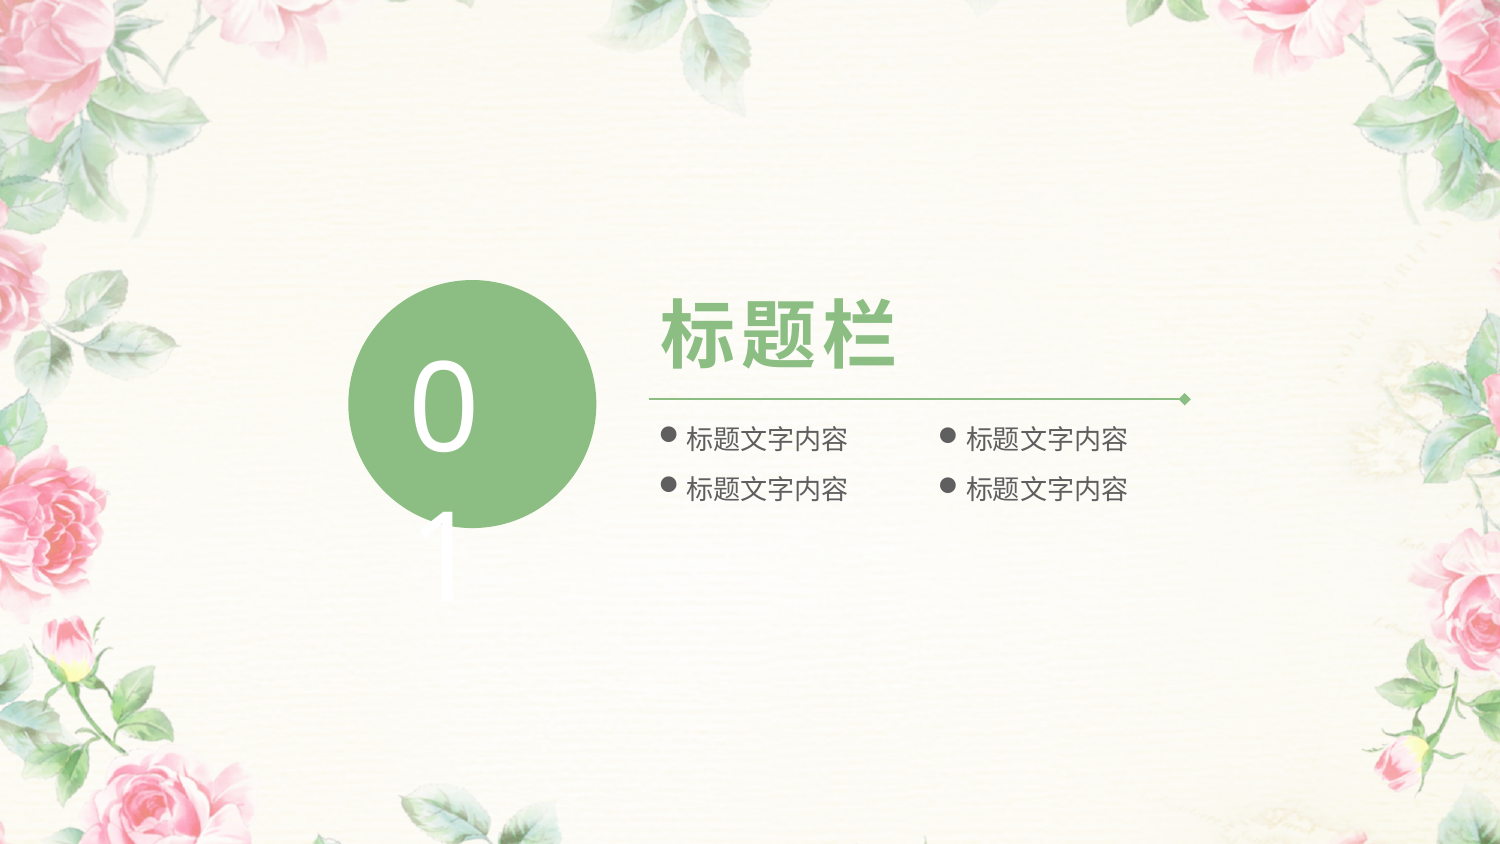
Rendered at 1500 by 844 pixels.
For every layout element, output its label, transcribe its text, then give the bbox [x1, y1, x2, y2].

picture [0, 0, 1500, 844]
text_box 标题文字内容 [658, 472, 937, 505]
text_box 标题文字内容 [658, 422, 937, 455]
text_box 标题栏 [645, 280, 914, 385]
text_box 标题文字内容 [937, 472, 1268, 506]
text_box 标题文字内容 [937, 422, 1268, 456]
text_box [348, 279, 597, 529]
